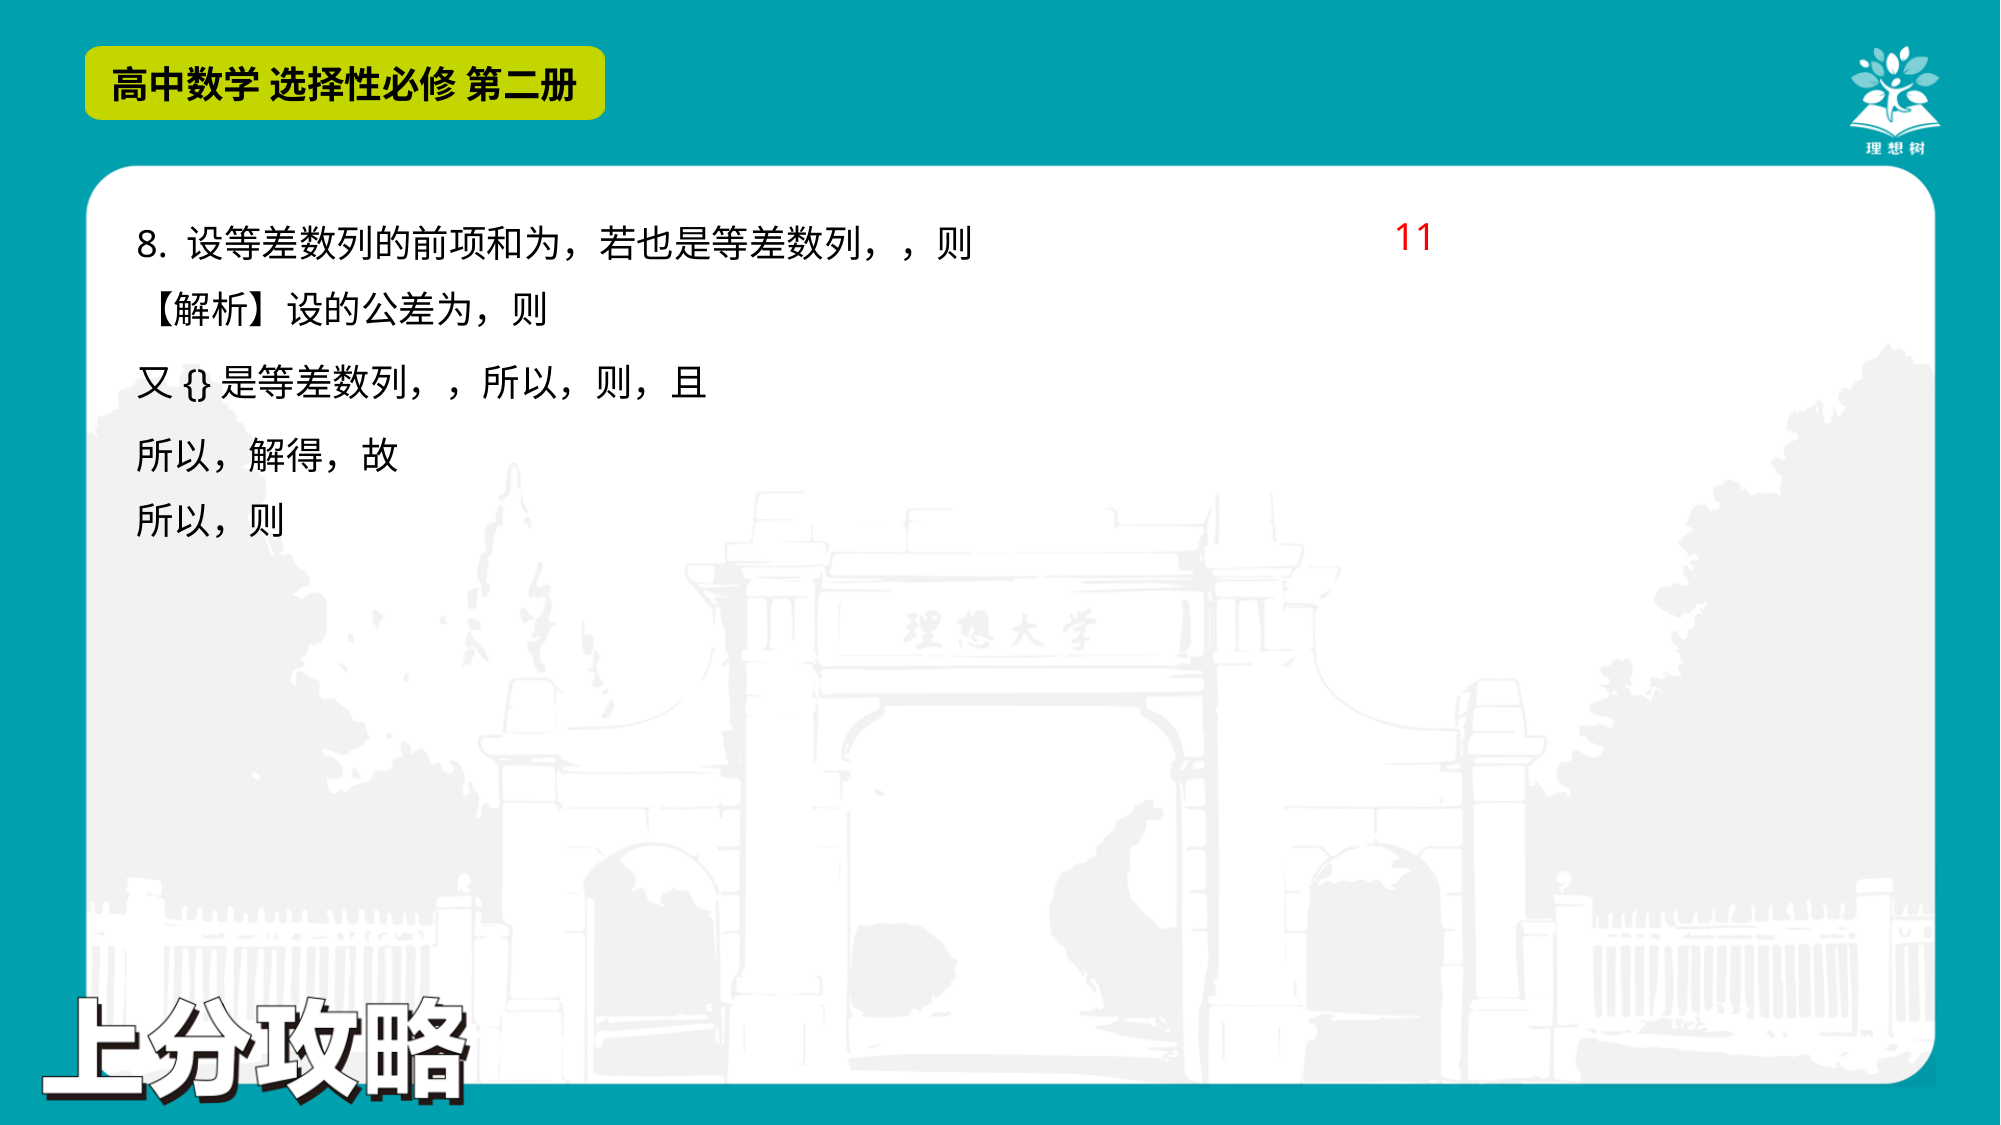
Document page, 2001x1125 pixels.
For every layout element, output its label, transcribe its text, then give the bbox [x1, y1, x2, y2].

picture [0, 0, 2000, 1125]
text_box 11 [1379, 176, 1451, 248]
